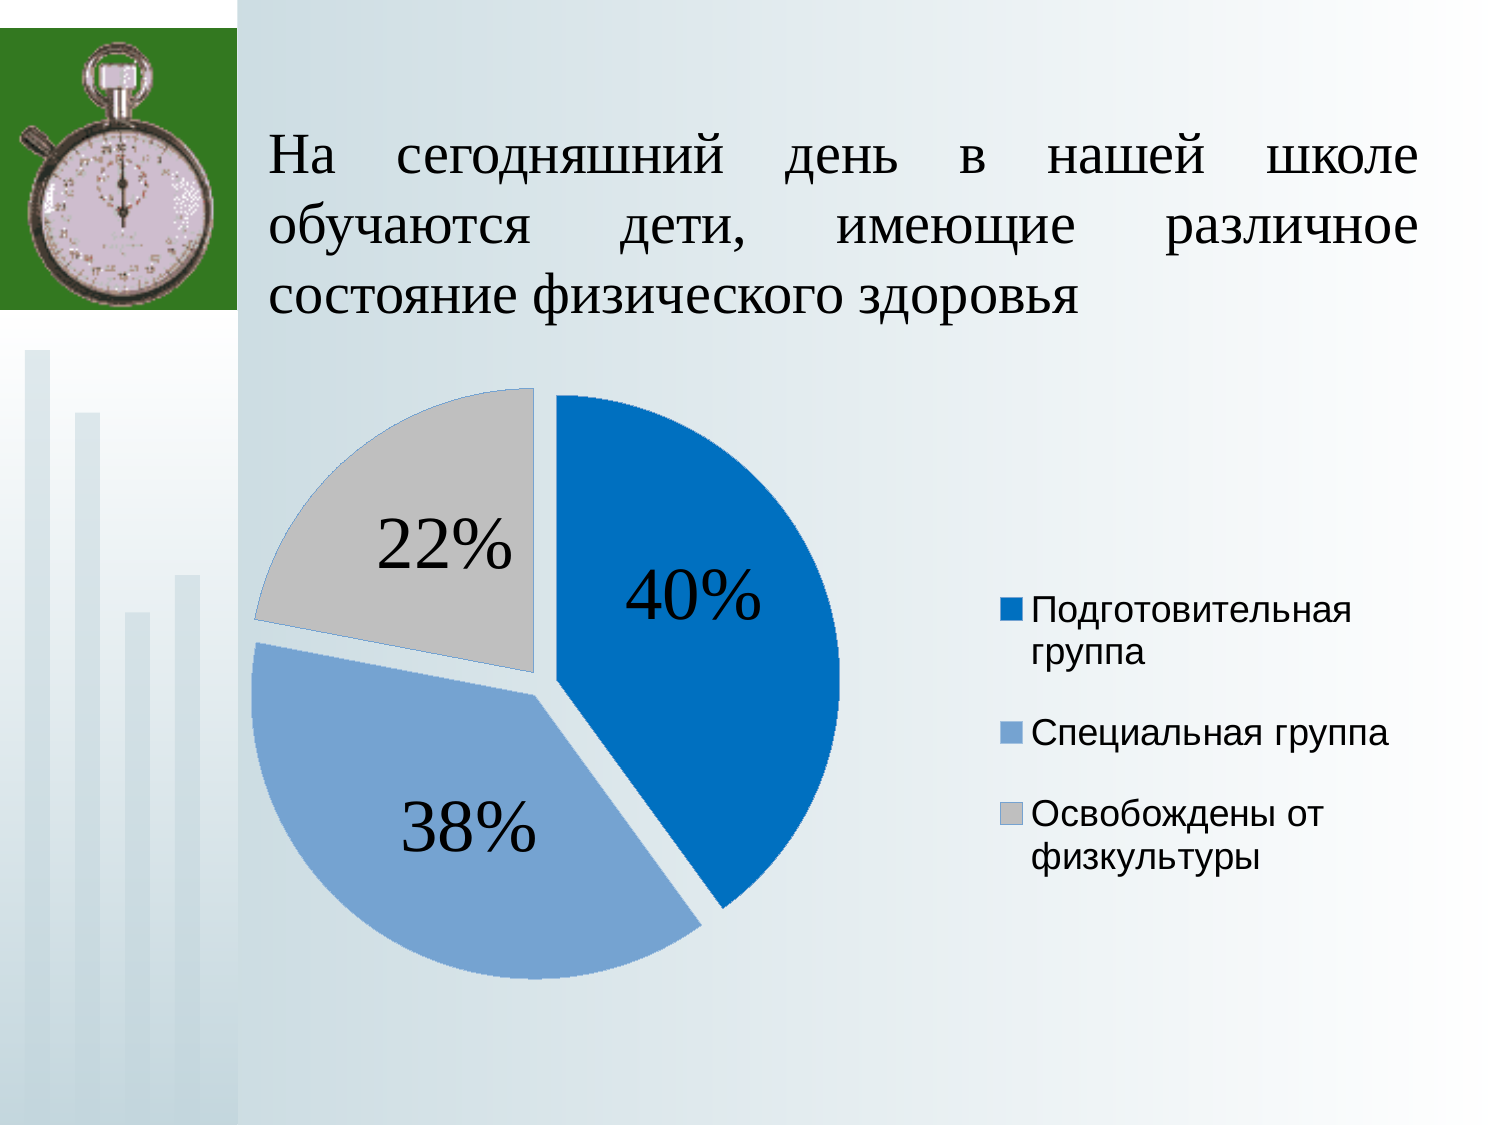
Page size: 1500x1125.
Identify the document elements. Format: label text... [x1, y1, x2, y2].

picture [0, 28, 237, 310]
chart [88, 324, 1436, 1059]
text_box На сегодняшний день в нашей школе обучаются дети, имеющие различное состояние физического здоровья [253, 107, 1435, 324]
